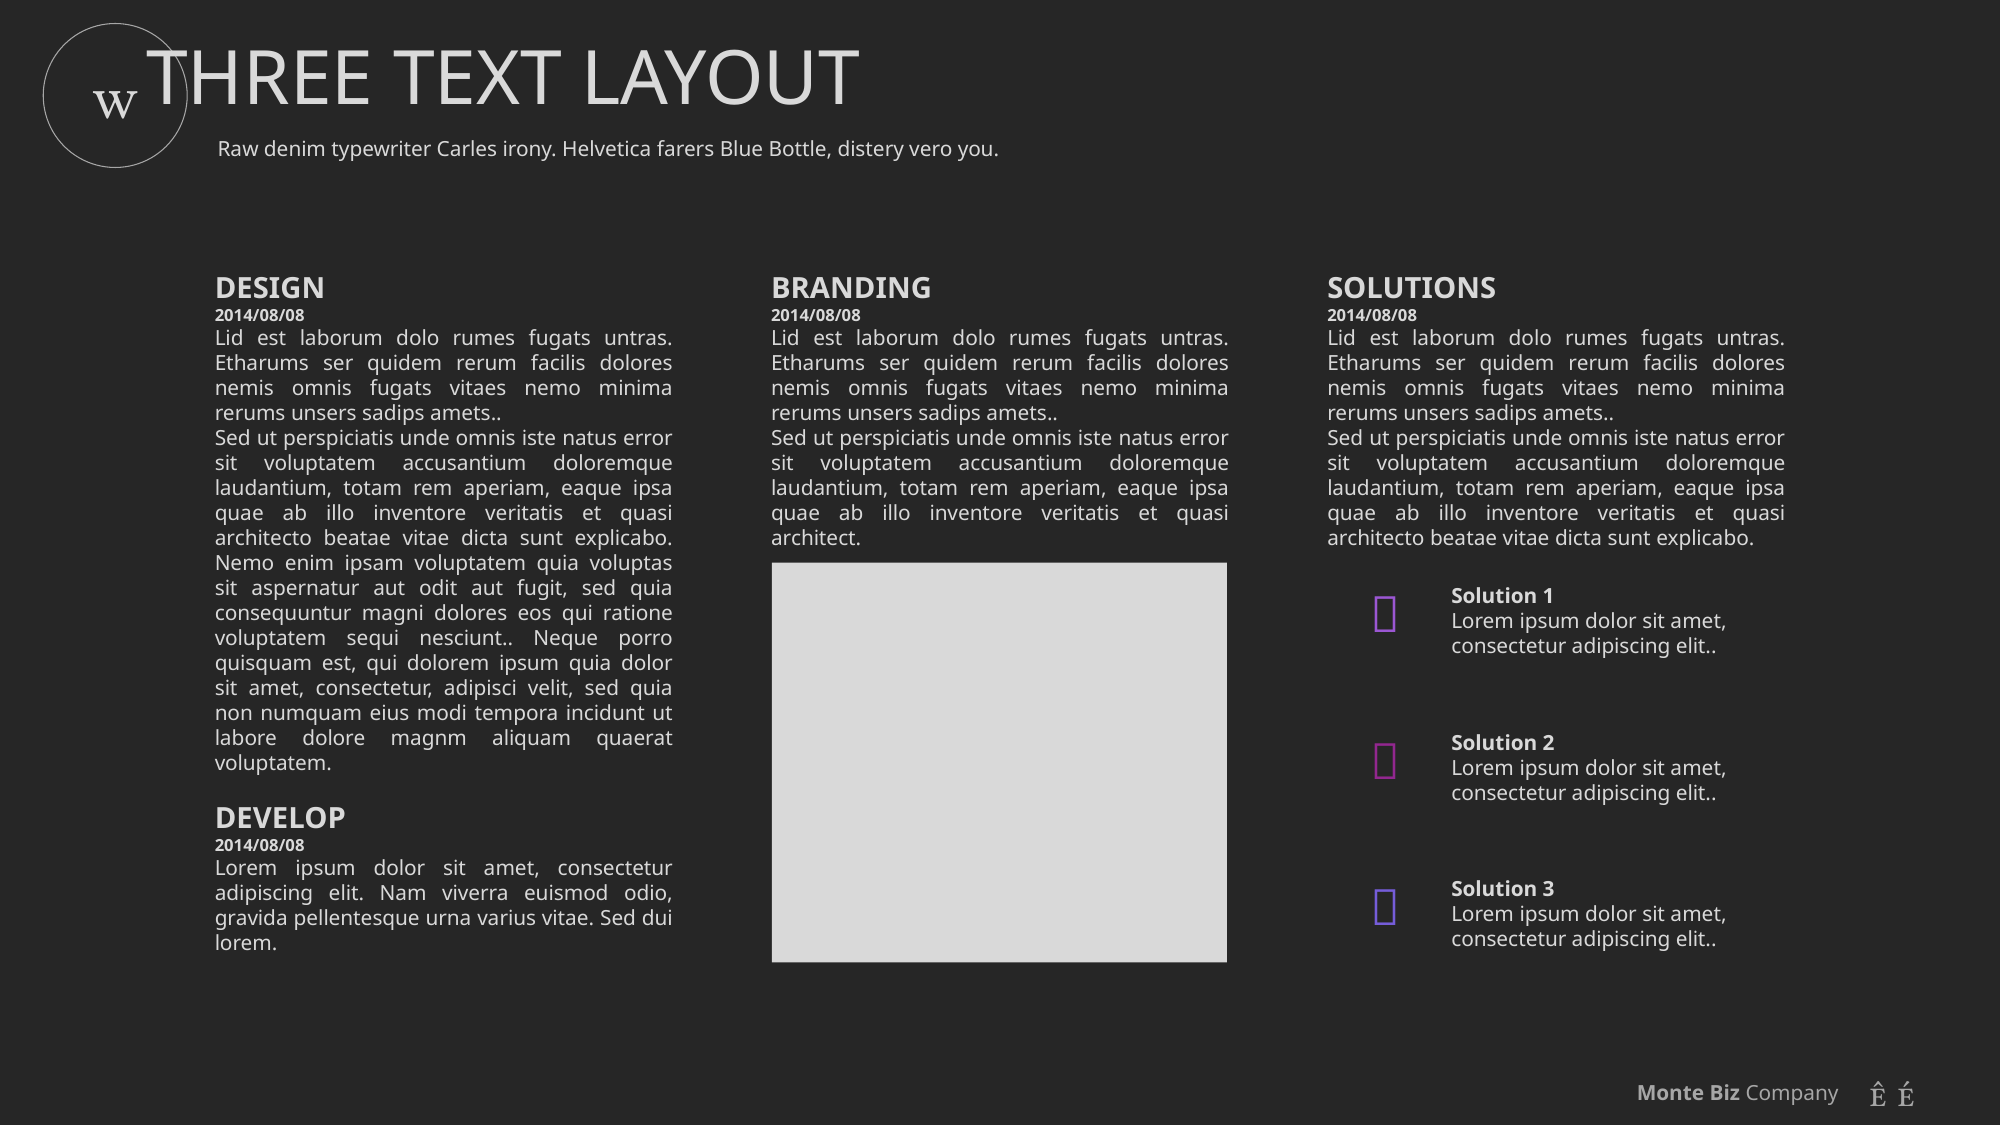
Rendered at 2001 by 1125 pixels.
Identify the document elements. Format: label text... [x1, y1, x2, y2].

text_box BRANDING 2014/08/08 Lid est laborum dolo rumes fugats untras. Etharums ser quidem rerum facilis dolores nemis omnis fugats vitaes nemo minima rerums unsers sadips amets.. Sed ut perspiciatis unde omnis iste natus error sit voluptatem accusantium doloremque laudantium, totam rem aperiam, eaque ipsa quae ab illo inventore veritatis et quasi architect. [756, 262, 1244, 557]
text_box [771, 561, 1228, 963]
text_box Monte Biz Company [1622, 1071, 1854, 1112]
text_box  [1355, 575, 1436, 651]
text_box DESIGN 2014/08/08 Lid est laborum dolo rumes fugats untras. Etharums ser quidem rerum facilis dolores nemis omnis fugats vitaes nemo minima rerums unsers sadips amets.. Sed ut perspiciatis unde omnis iste natus error sit voluptatem accusantium doloremque laudantium, totam rem aperiam, eaque ipsa quae ab illo inventore veritatis et quasi architecto beatae vitae dicta sunt explicabo. Nemo enim ipsam voluptatem quia voluptas sit aspernatur aut odit aut fugit, sed quia consequuntur magni dolores eos qui ratione voluptatem sequi nesciunt.. Neque porro quisquam est, qui dolorem ipsum quia dolor sit amet, consectetur, adipisci velit, sed quia non numquam eius modi tempora incidunt ut labore dolore magnm aliquam quaerat voluptatem. DEVELOP 2014/08/08 Lorem ipsum dolor sit amet, consectetur adipiscing elit. Nam viverra euismod odio, gravida pellentesque urna varius vitae. Sed dui lorem. [200, 262, 688, 962]
text_box Solution 2 Lorem ipsum dolor sit amet, consectetur adipiscing elit.. [1436, 722, 1800, 812]
text_box Raw denim typewriter Carles irony. Helvetica farers Blue Bottle, distery vero you. [202, 128, 1014, 169]
text_box  [1355, 868, 1436, 944]
text_box Solution 1 Lorem ipsum dolor sit amet, consectetur adipiscing elit.. [1436, 575, 1800, 666]
text_box THREE TEXT LAYOUT [131, 22, 876, 127]
text_box Solution 3 Lorem ipsum dolor sit amet, consectetur adipiscing elit.. [1436, 868, 1800, 959]
text_box SOLUTIONS 2014/08/08 Lid est laborum dolo rumes fugats untras. Etharums ser quidem rerum facilis dolores nemis omnis fugats vitaes nemo minima rerums unsers sadips amets.. Sed ut perspiciatis unde omnis iste natus error sit voluptatem accusantium doloremque laudantium, totam rem aperiam, eaque ipsa quae ab illo inventore veritatis et quasi architecto beatae vitae dicta sunt explicabo. [1312, 262, 1800, 557]
text_box  [42, 22, 182, 169]
text_box  [1355, 722, 1436, 797]
text_box   [1854, 1061, 1979, 1122]
